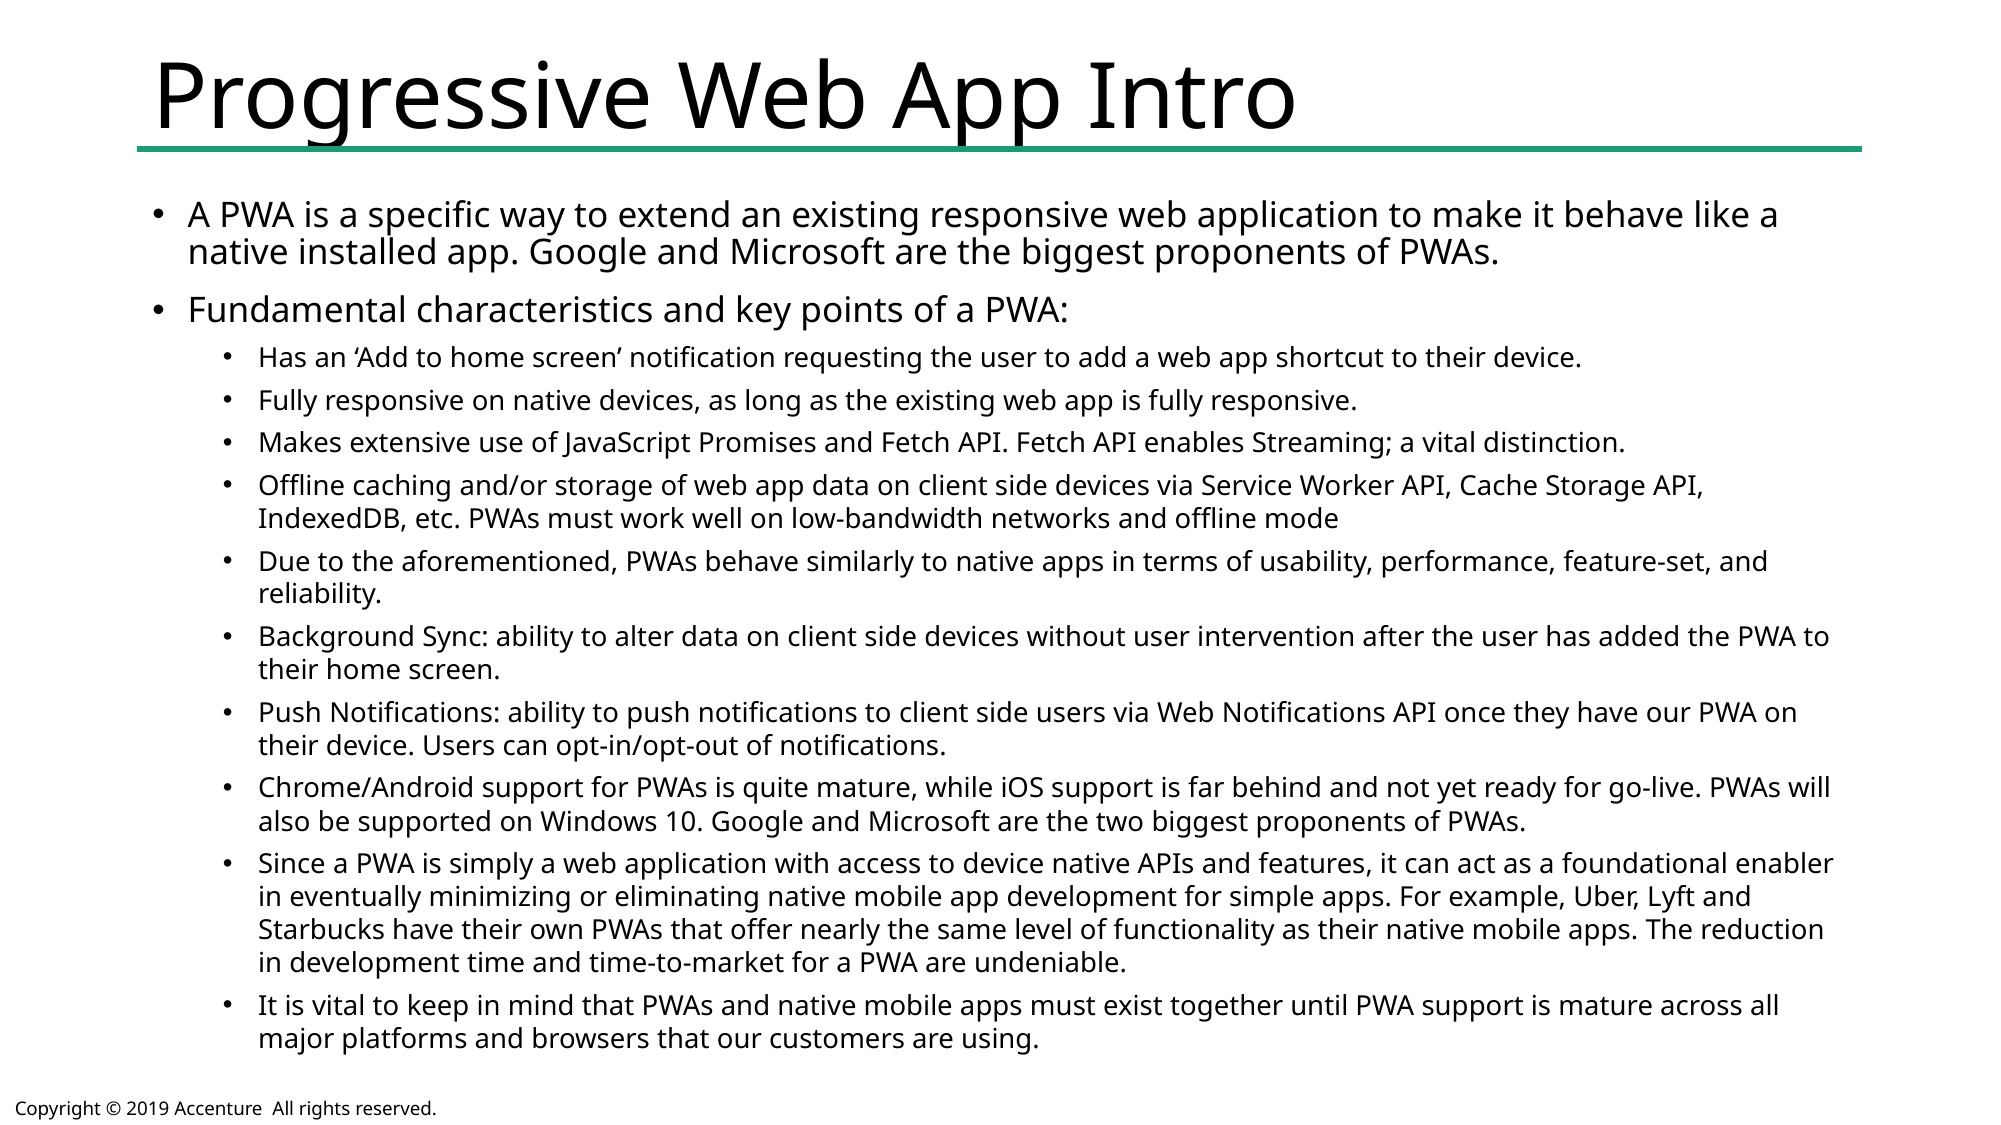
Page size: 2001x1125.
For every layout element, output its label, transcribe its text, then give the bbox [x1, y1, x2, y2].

title Progressive Web App Intro [137, 149, 1863, 157]
title Progressive Web App Intro [137, 40, 1863, 148]
text_box Copyright © 2019 Accenture All rights reserved. [0, 1088, 473, 1122]
list A PWA is a specific way to extend an existing responsive web application to make it behave like a native installed app. Google and Microsoft are the biggest proponents of PWAs. Fundamental characteristics and key points of a PWA: Has an ‘Add to home screen’ notification requesting the user to add a web app shortcut to their device. Fully responsive on native devices, as long as the existing web app is fully responsive. Makes extensive use of JavaScript Promises and Fetch API. Fetch API enables Streaming; a vital distinction. Offline caching and/or storage of web app data on client side devices via Service Worker API, Cache Storage API, IndexedDB, etc. PWAs must work well on low-bandwidth networks and offline mode Due to the aforementioned, PWAs behave similarly to native apps in terms of usability, performance, feature-set, and reliability. Background Sync: ability to alter data on client side devices without user intervention after the user has added the PWA to their home screen. Push Notifications: ability to push notifications to client side users via Web Notifications API once they have our PWA on their device. Users can opt-in/opt-out of notifications. Chrome/Android support for PWAs is quite mature, while iOS support is far behind and not yet ready for go-live. PWAs will also be supported on Windows 10. Google and Microsoft are the two biggest proponents of PWAs. Since a PWA is simply a web application with access to device native APIs and features, it can act as a foundational enabler in eventually minimizing or eliminating native mobile app development for simple apps. For example, Uber, Lyft and Starbucks have their own PWAs that offer nearly the same level of functionality as their native mobile apps. The reduction in development time and time-to-market for a PWA are undeniable. It is vital to keep in mind that PWAs and native mobile apps must exist together until PWA support is mature across all major platforms and browsers that our customers are using. [137, 189, 1863, 1063]
